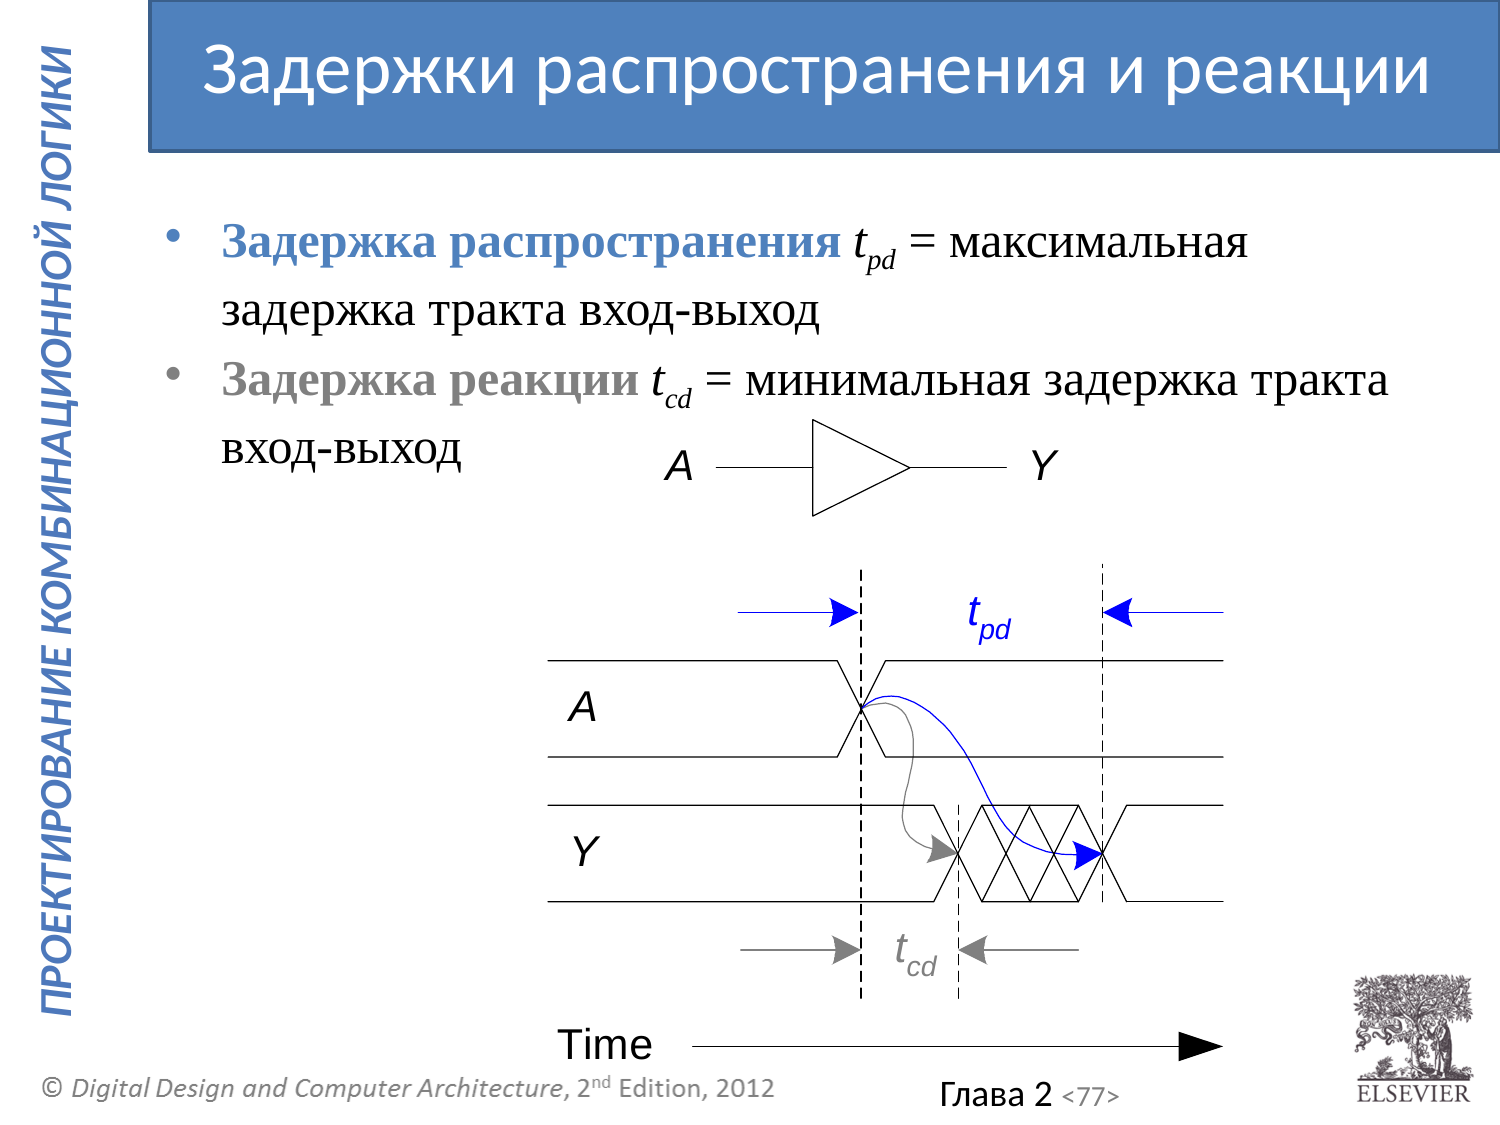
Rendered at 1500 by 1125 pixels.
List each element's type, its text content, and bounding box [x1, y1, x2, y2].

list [529, 412, 1276, 1101]
picture [0, 0, 1500, 1125]
text_box Задержки распространения и реакции [187, 11, 1488, 116]
text_box Задержка распространения tpd = максимальная задержка тракта вход-выход Задержка реакции tcd = минимальная задержка тракта вход-выход [150, 199, 1450, 1013]
